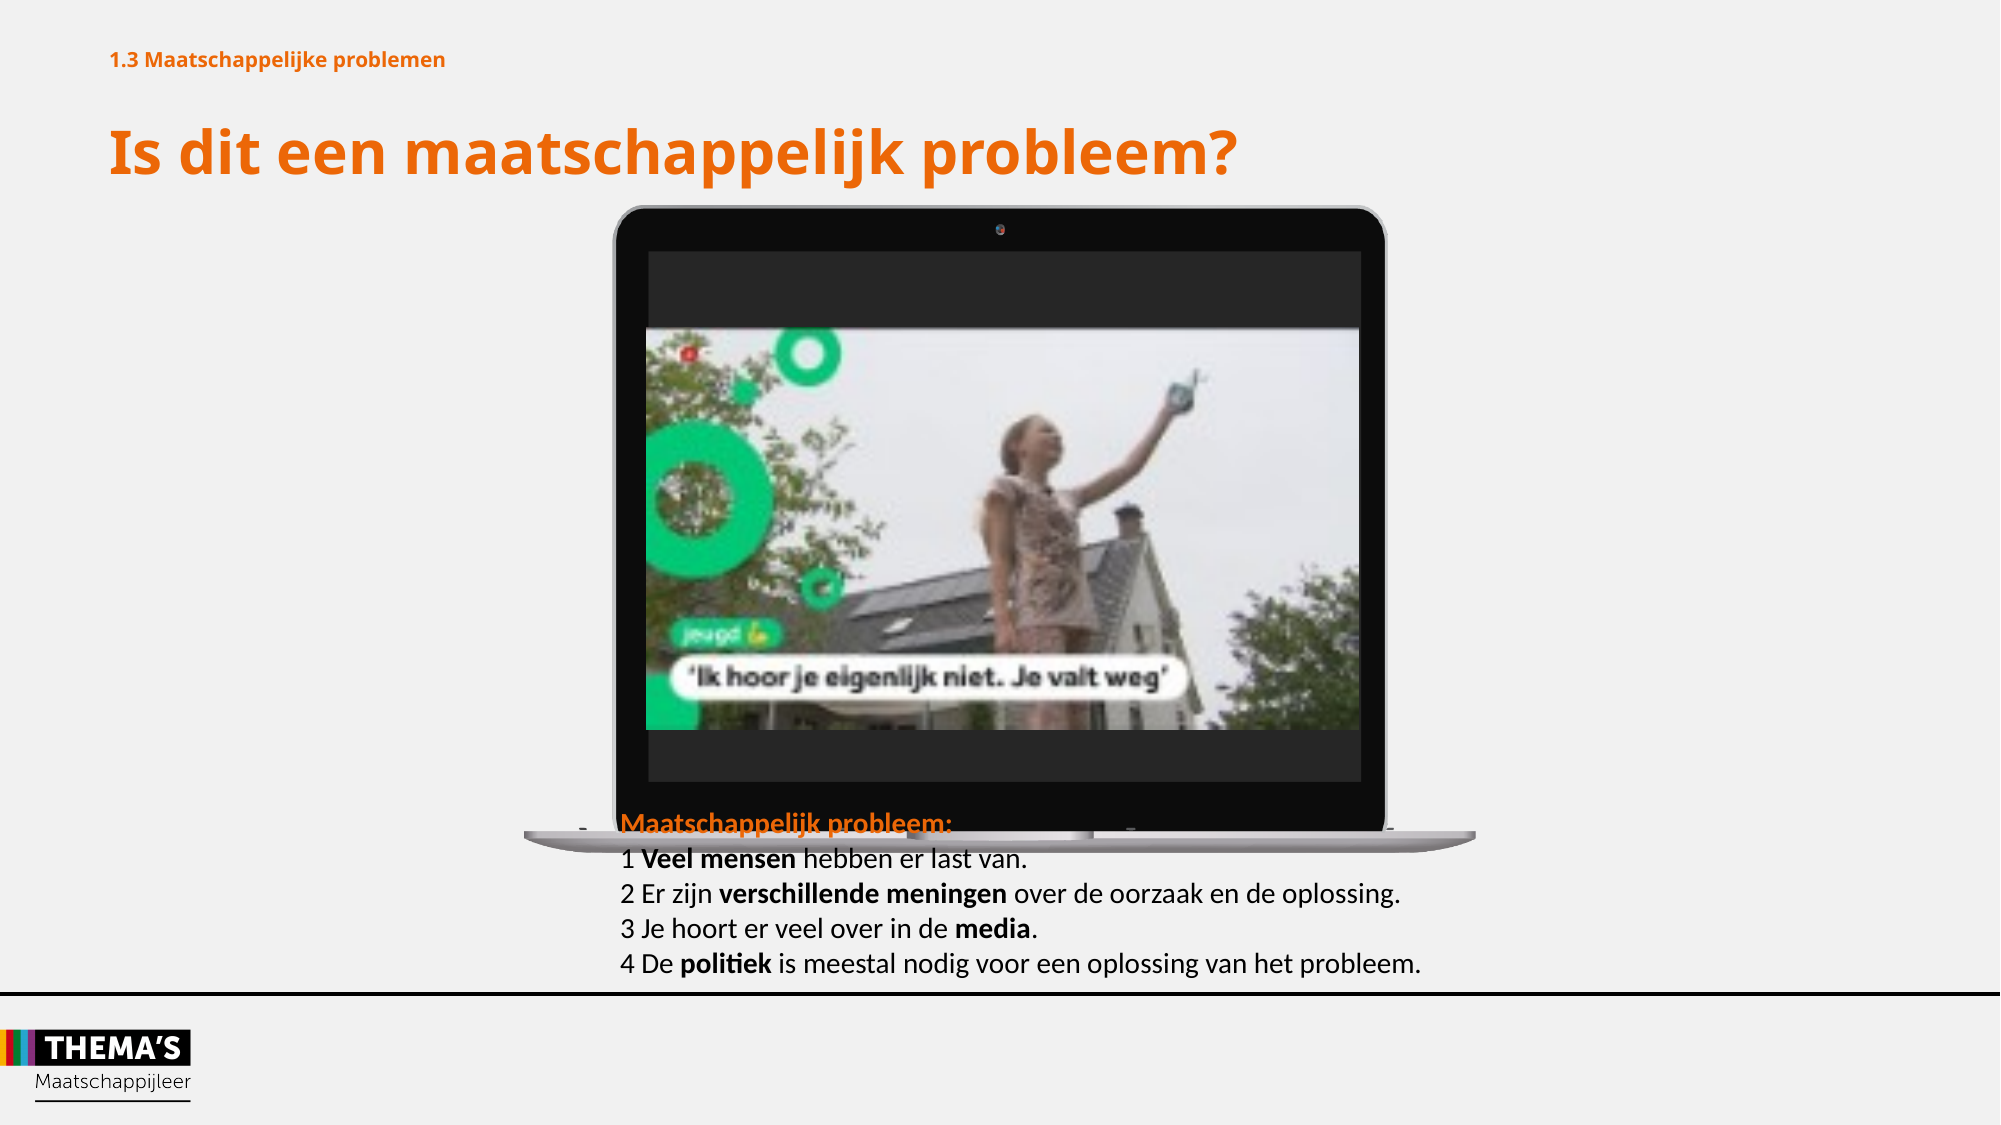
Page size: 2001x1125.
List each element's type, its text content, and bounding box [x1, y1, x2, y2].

list 1.3 Maatschappelijke problemen [94, 33, 941, 88]
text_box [645, 327, 1360, 731]
picture [524, 205, 1476, 853]
text_box Maatschappelijk probleem: 1 Veel mensen hebben er last van. 2 Er zijn verschillende meningen over de oorzaak en de oplossing. 3 Je hoort er veel over in de media. 4 De politiek is meestal nodig voor een oplossing van het probleem. [605, 796, 1479, 987]
list Is dit een maatschappelijk probleem? [94, 114, 1828, 205]
picture [0, 993, 203, 1125]
